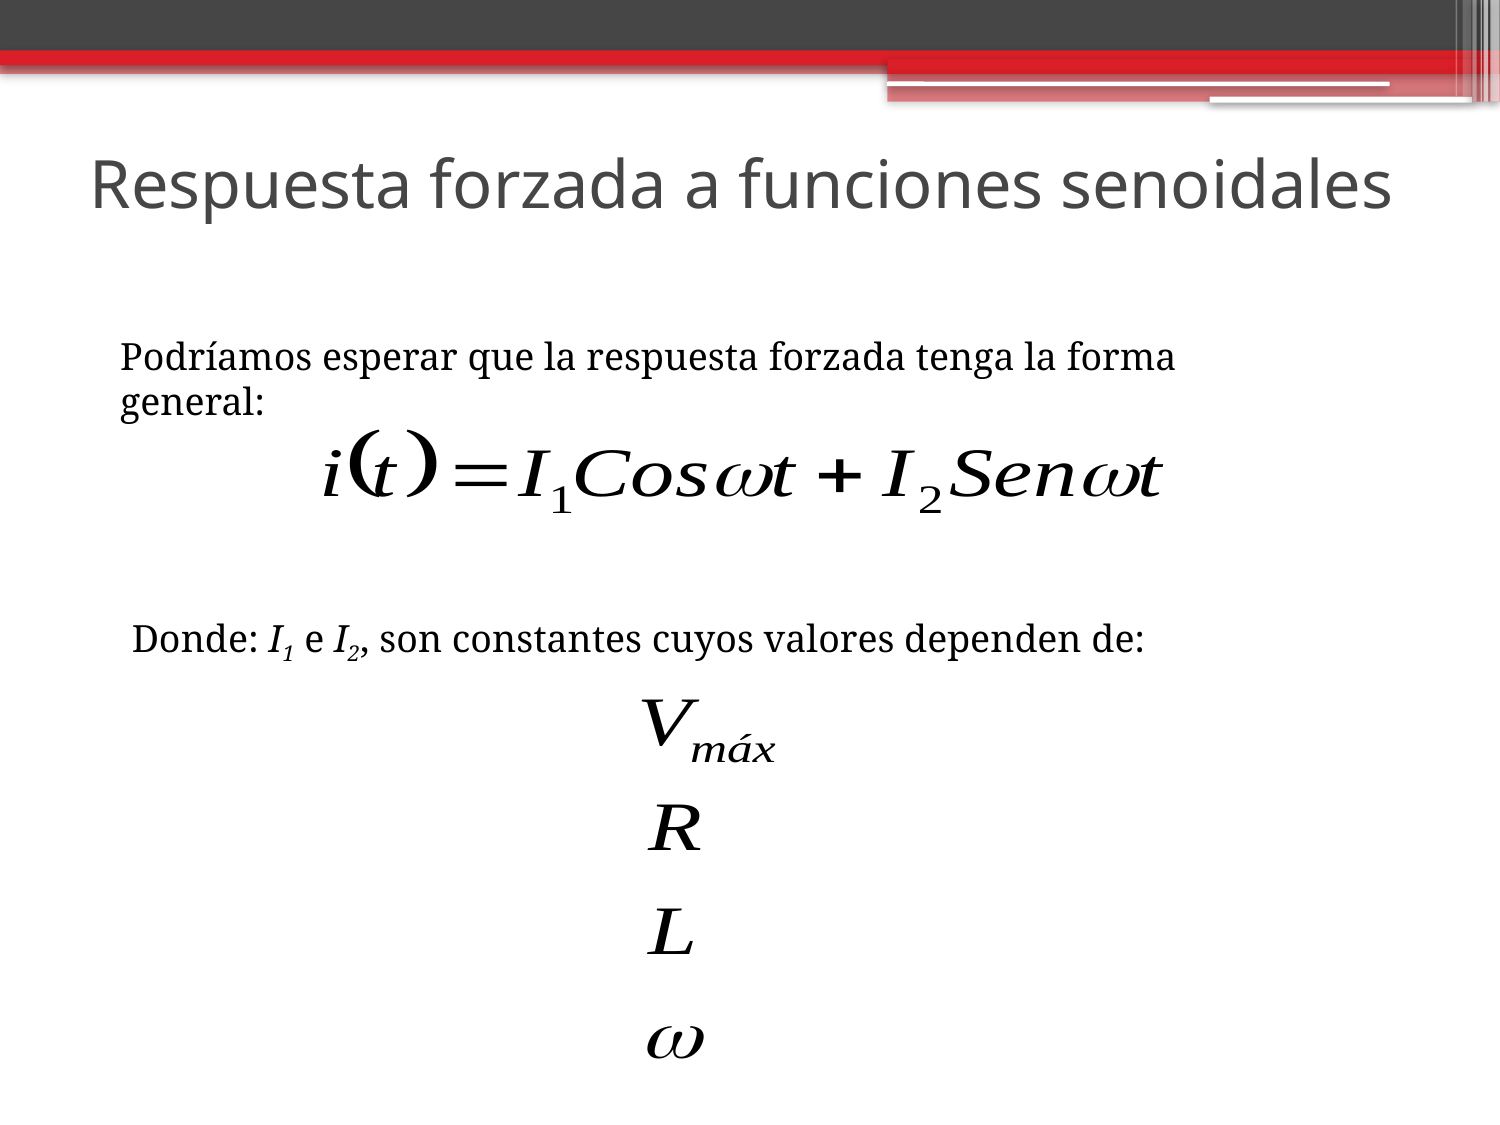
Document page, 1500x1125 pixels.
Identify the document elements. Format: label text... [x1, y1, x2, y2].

text_box Donde: I1 e I2, son constantes cuyos valores dependen de: [117, 607, 1289, 674]
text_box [308, 426, 1184, 526]
text_box Podríamos esperar que la respuesta forzada tenga la forma general: [105, 326, 1336, 431]
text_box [632, 679, 795, 1073]
title Respuesta forzada a funciones senoidales [75, 93, 1425, 270]
